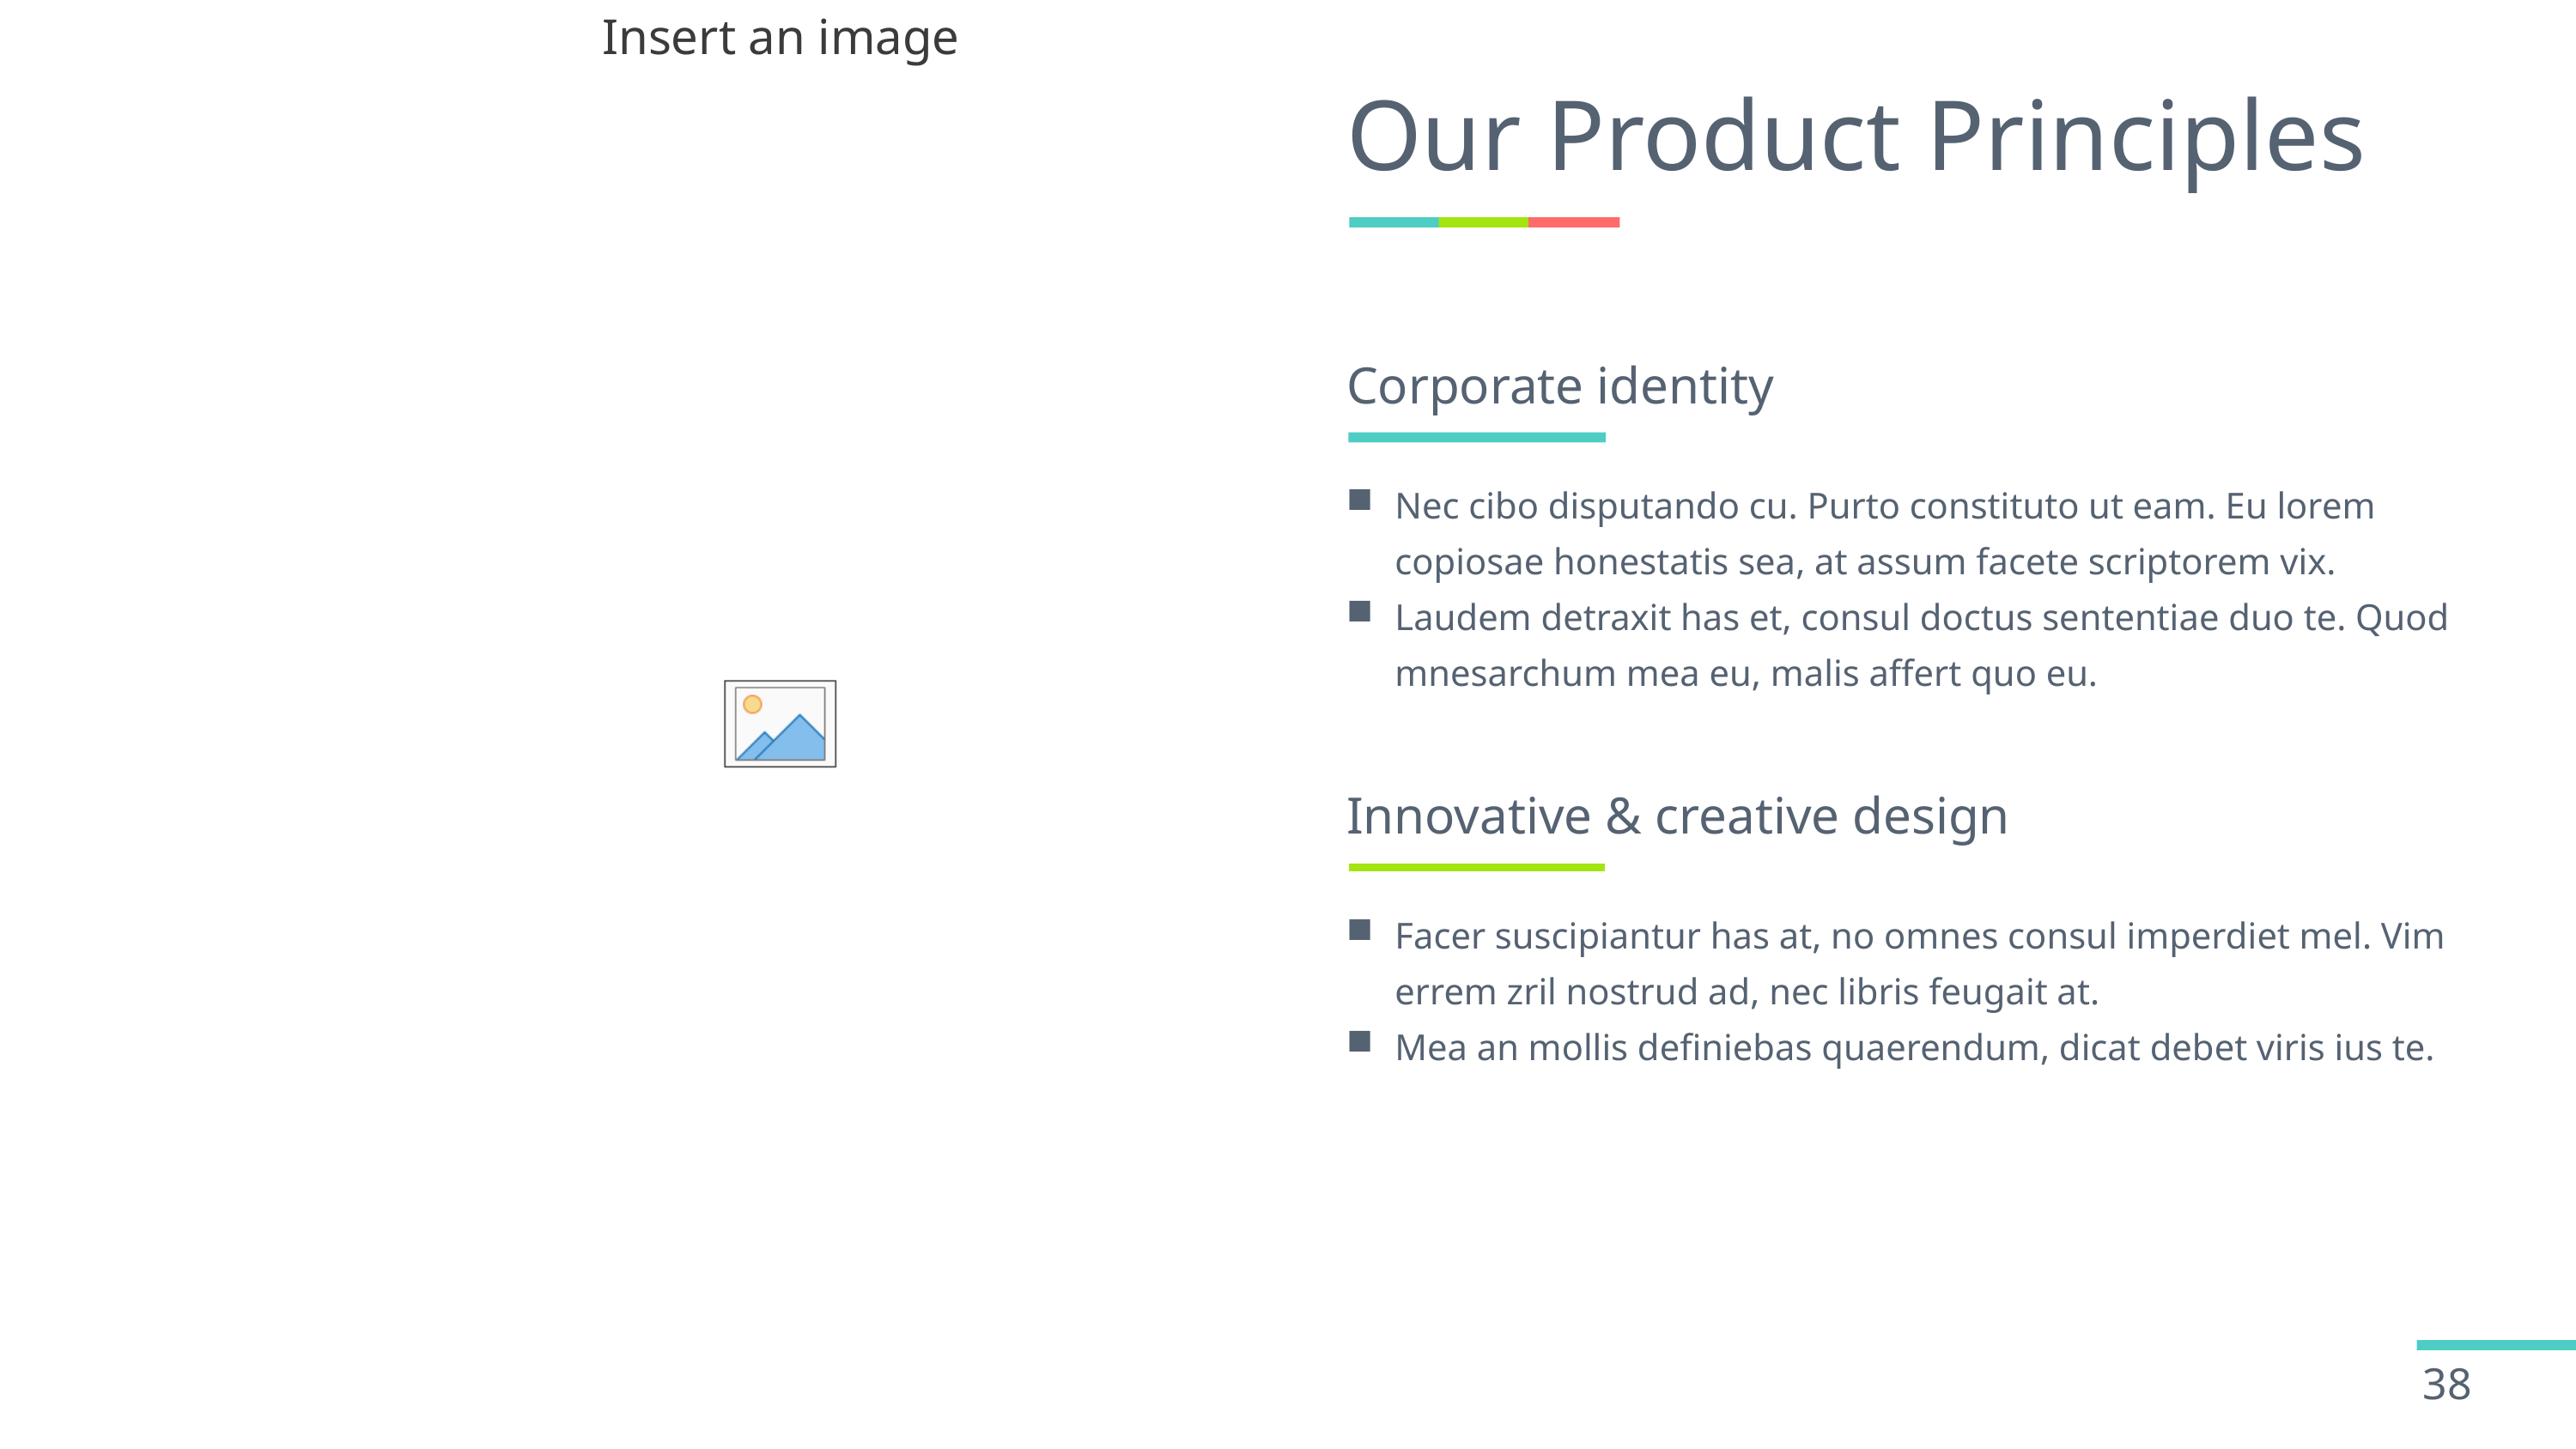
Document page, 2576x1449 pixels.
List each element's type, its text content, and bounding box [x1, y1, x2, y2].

picture [0, 0, 1562, 1449]
list Corporate identity [1562, 331, 2512, 437]
slide_number 38 [2409, 1351, 2576, 1421]
list Innovative & creative design [1562, 761, 2512, 867]
list Facer suscipiantur has at, no omnes consul imperdiet mel. Vim errem zril nostrud ad, nec libris feugait at. Mea an mollis definiebas quaerendum, dicat debet viris ius te. [1562, 894, 2512, 1137]
title Our Product Principles [1562, 49, 2512, 230]
list Nec cibo disputando cu. Purto constituto ut eam. Eu lorem copiosae honestatis sea, at assum facete scriptorem vix. Laudem detraxit has et, consul doctus sententiae duo te. Quod mnesarchum mea eu, malis affert quo eu. [1562, 464, 2512, 706]
